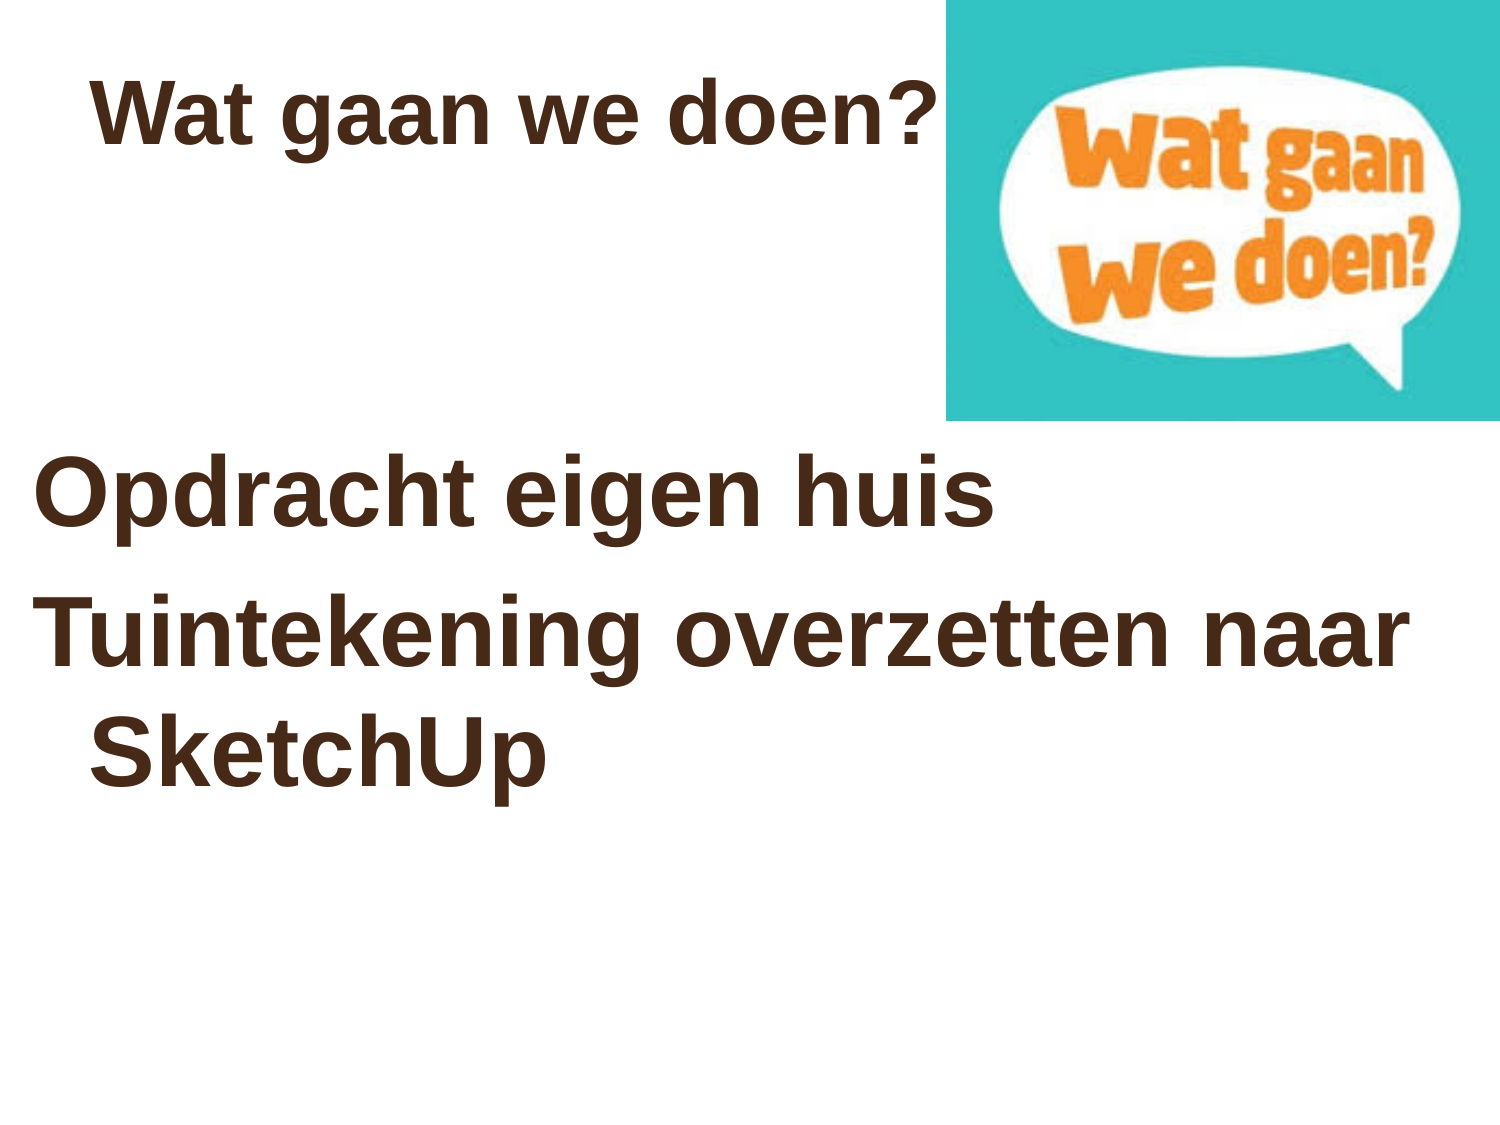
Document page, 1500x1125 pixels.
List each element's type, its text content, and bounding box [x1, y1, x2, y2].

title Wat gaan we doen? [75, 45, 941, 160]
list Opdracht eigen huis Tuintekening overzetten naar SketchUp [17, 160, 1500, 994]
picture [946, 0, 1500, 421]
